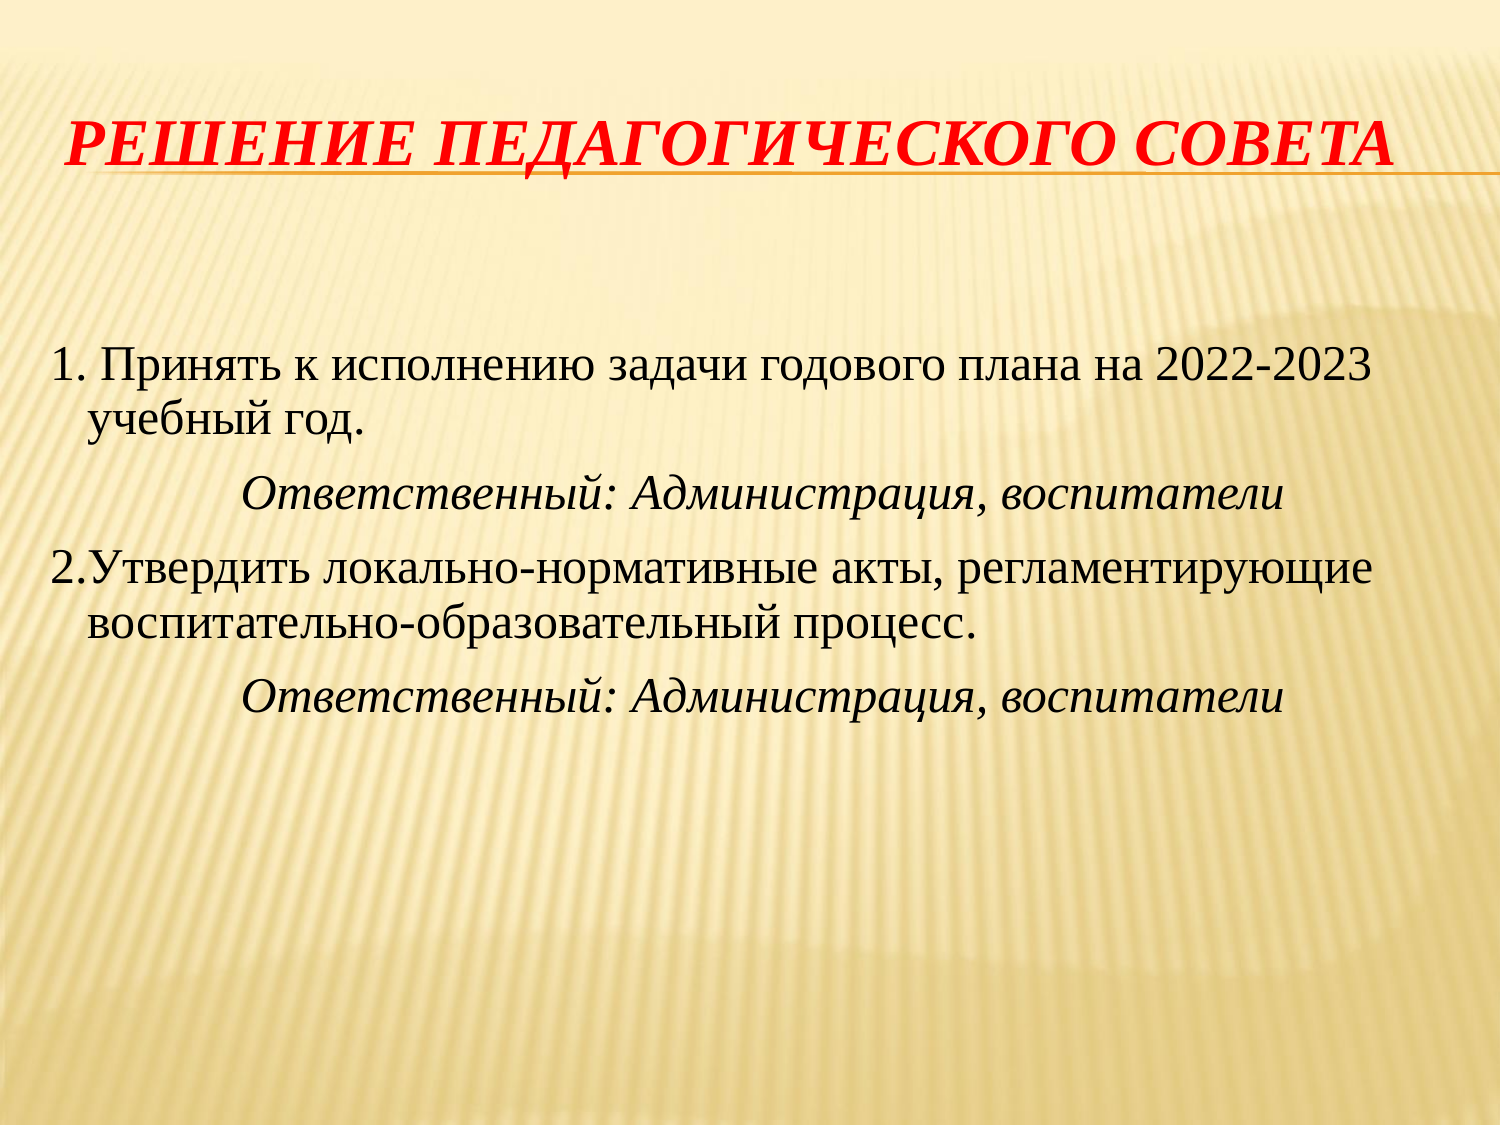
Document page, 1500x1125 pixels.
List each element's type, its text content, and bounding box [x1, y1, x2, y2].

subtitle 1. Принять к исполнению задачи годового плана на 2022-2023 учебный год. Ответственный: Администрация, воспитатели 2.Утвердить локально-нормативные акты, регламентирующие воспитательно-образовательный процесс. Ответственный: Администрация, воспитатели [50, 369, 1475, 767]
picture [0, 0, 1500, 1125]
title РЕШЕНИЕ ПЕДАГОГИЧЕСКОГО СОВЕТА [50, 99, 1475, 188]
